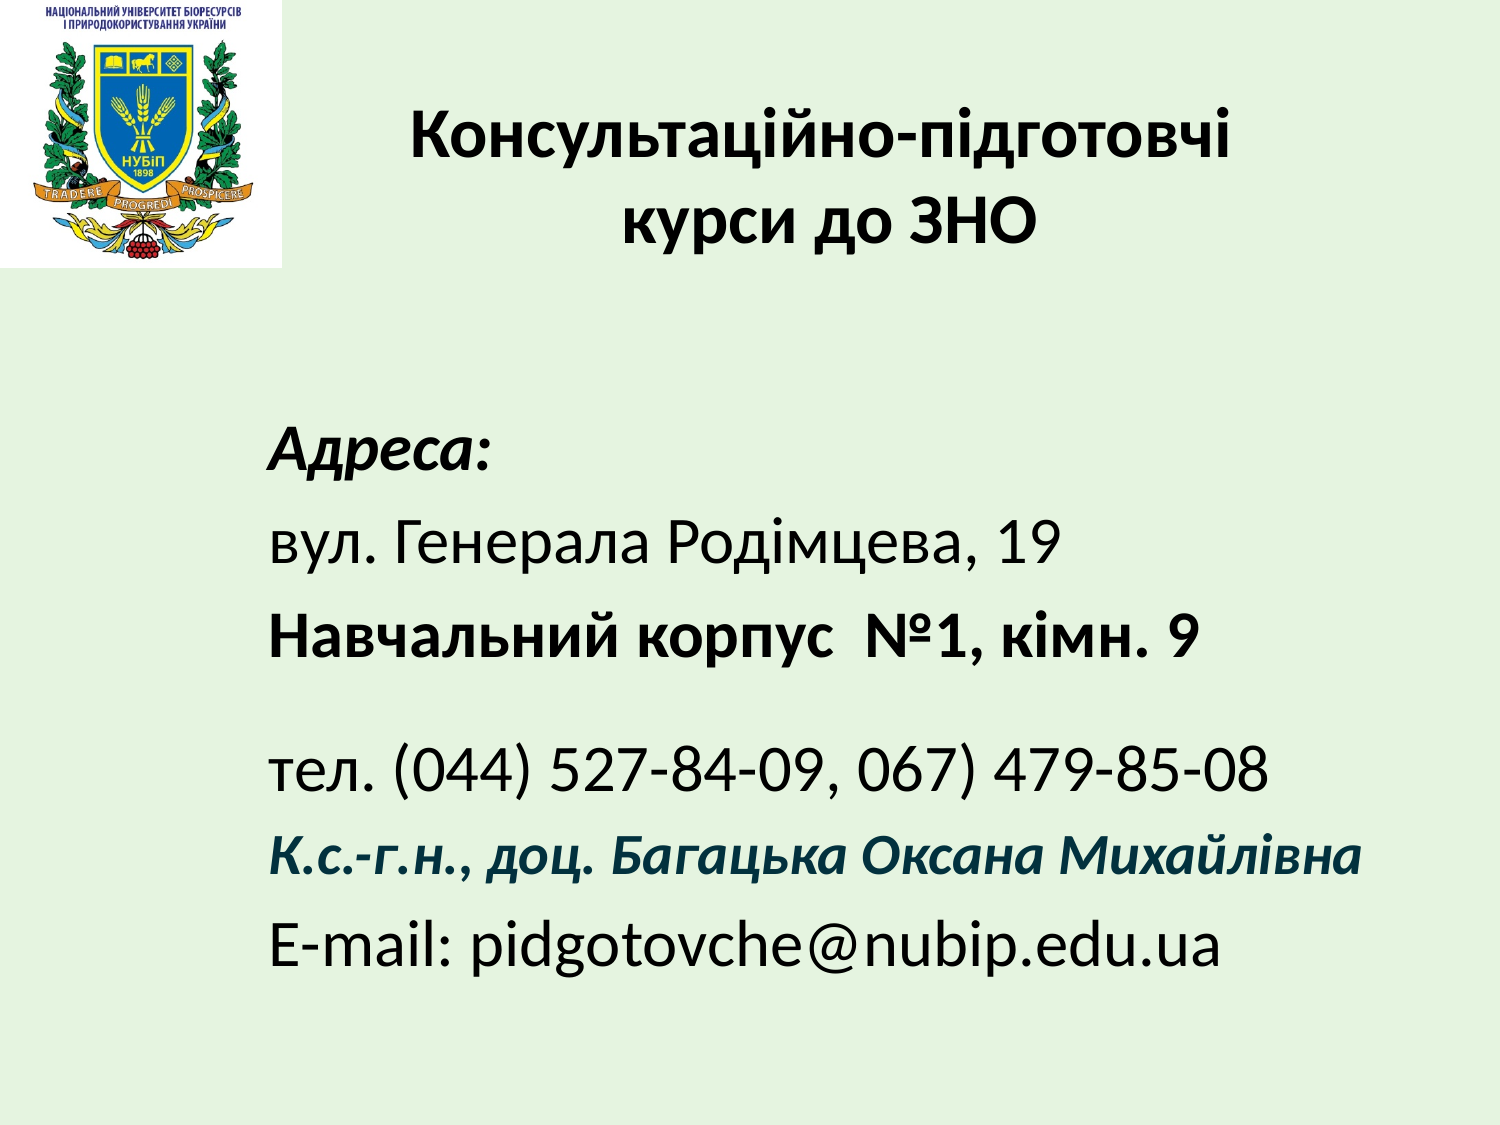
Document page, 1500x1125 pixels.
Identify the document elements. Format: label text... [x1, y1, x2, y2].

list Адреса: вул. Генерала Родімцева, 19 Навчальний корпус №1, кімн. 9 тел. (044) 527-84-09, 067) 479-85-08 К.с.-г.н., доц. Багацька Оксана Михайлівна E-mail: pidgotovche@nubip.edu.ua [253, 302, 1483, 1106]
picture [0, 0, 282, 268]
title Консультаційно-підготовчі курси до ЗНО [285, 78, 1500, 266]
